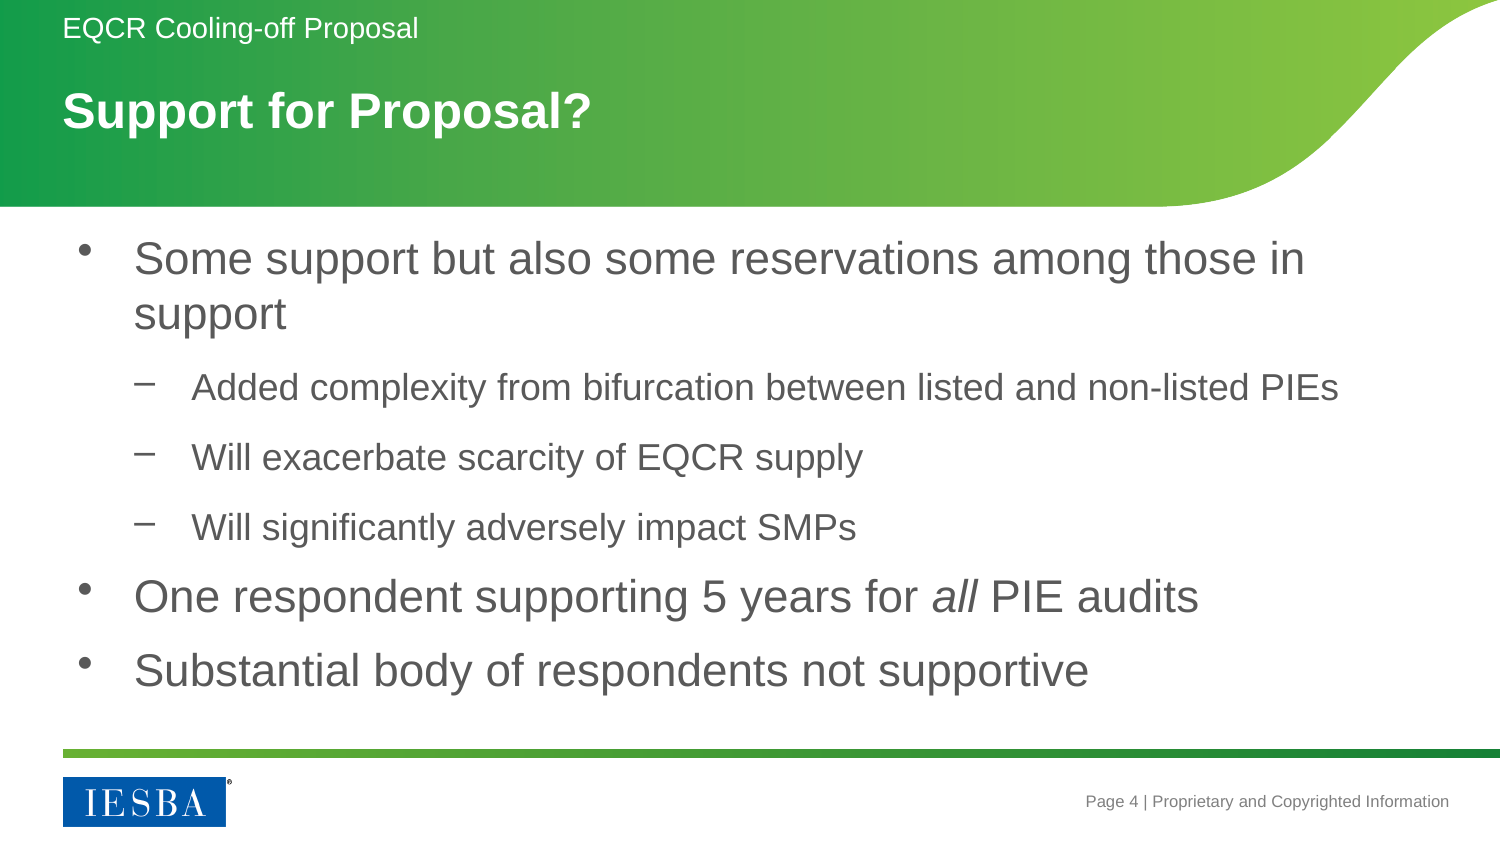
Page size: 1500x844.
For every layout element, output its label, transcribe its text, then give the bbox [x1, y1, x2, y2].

title Support for Proposal? [62, 75, 1300, 142]
list Some support but also some reservations among those in support Added complexity from bifurcation between listed and non-listed PIEs Will exacerbate scarcity of EQCR supply Will significantly adversely impact SMPs One respondent supporting 5 years for all PIE audits Substantial body of respondents not supportive [62, 220, 1475, 747]
picture [63, 777, 232, 827]
subtitle EQCR Cooling-off Proposal [62, 9, 500, 38]
picture [0, 0, 1500, 207]
